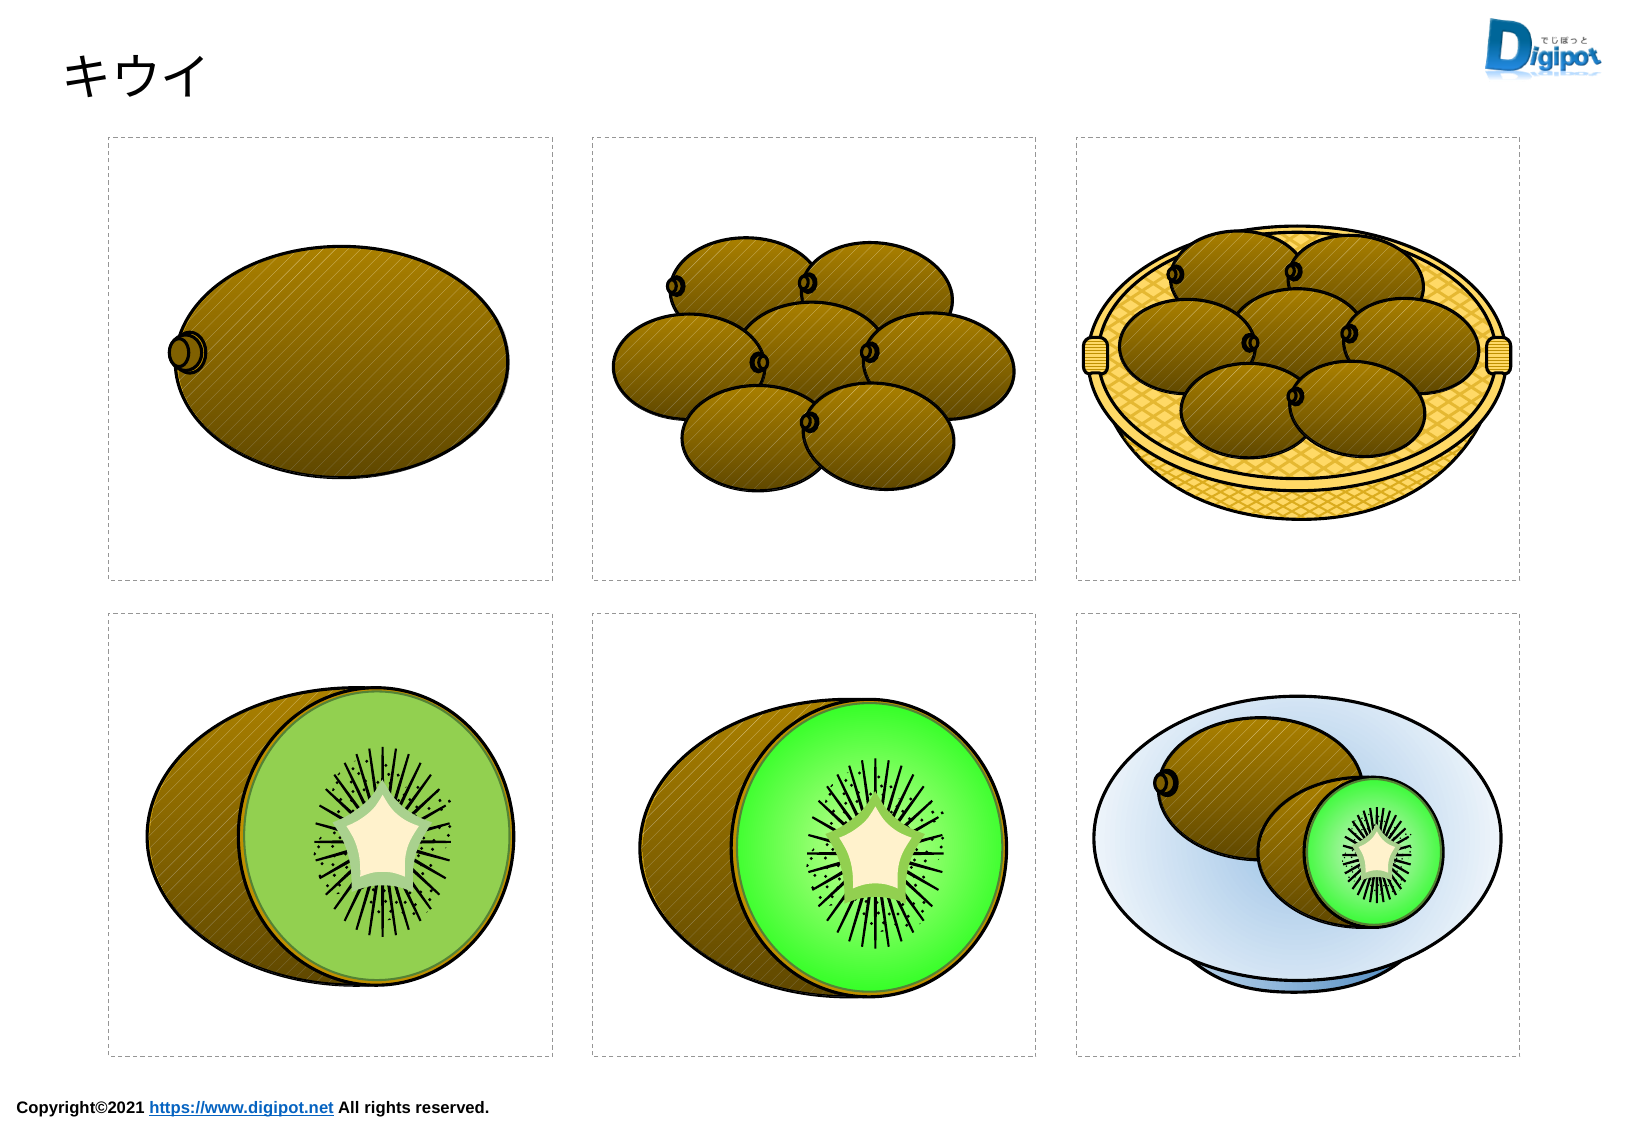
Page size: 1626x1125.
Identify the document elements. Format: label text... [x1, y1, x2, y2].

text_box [1093, 696, 1502, 993]
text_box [147, 687, 514, 986]
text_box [639, 699, 1007, 997]
picture [1485, 18, 1602, 82]
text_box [612, 237, 1016, 491]
text_box キウイ [46, 38, 226, 113]
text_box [1083, 226, 1511, 520]
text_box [169, 246, 510, 478]
